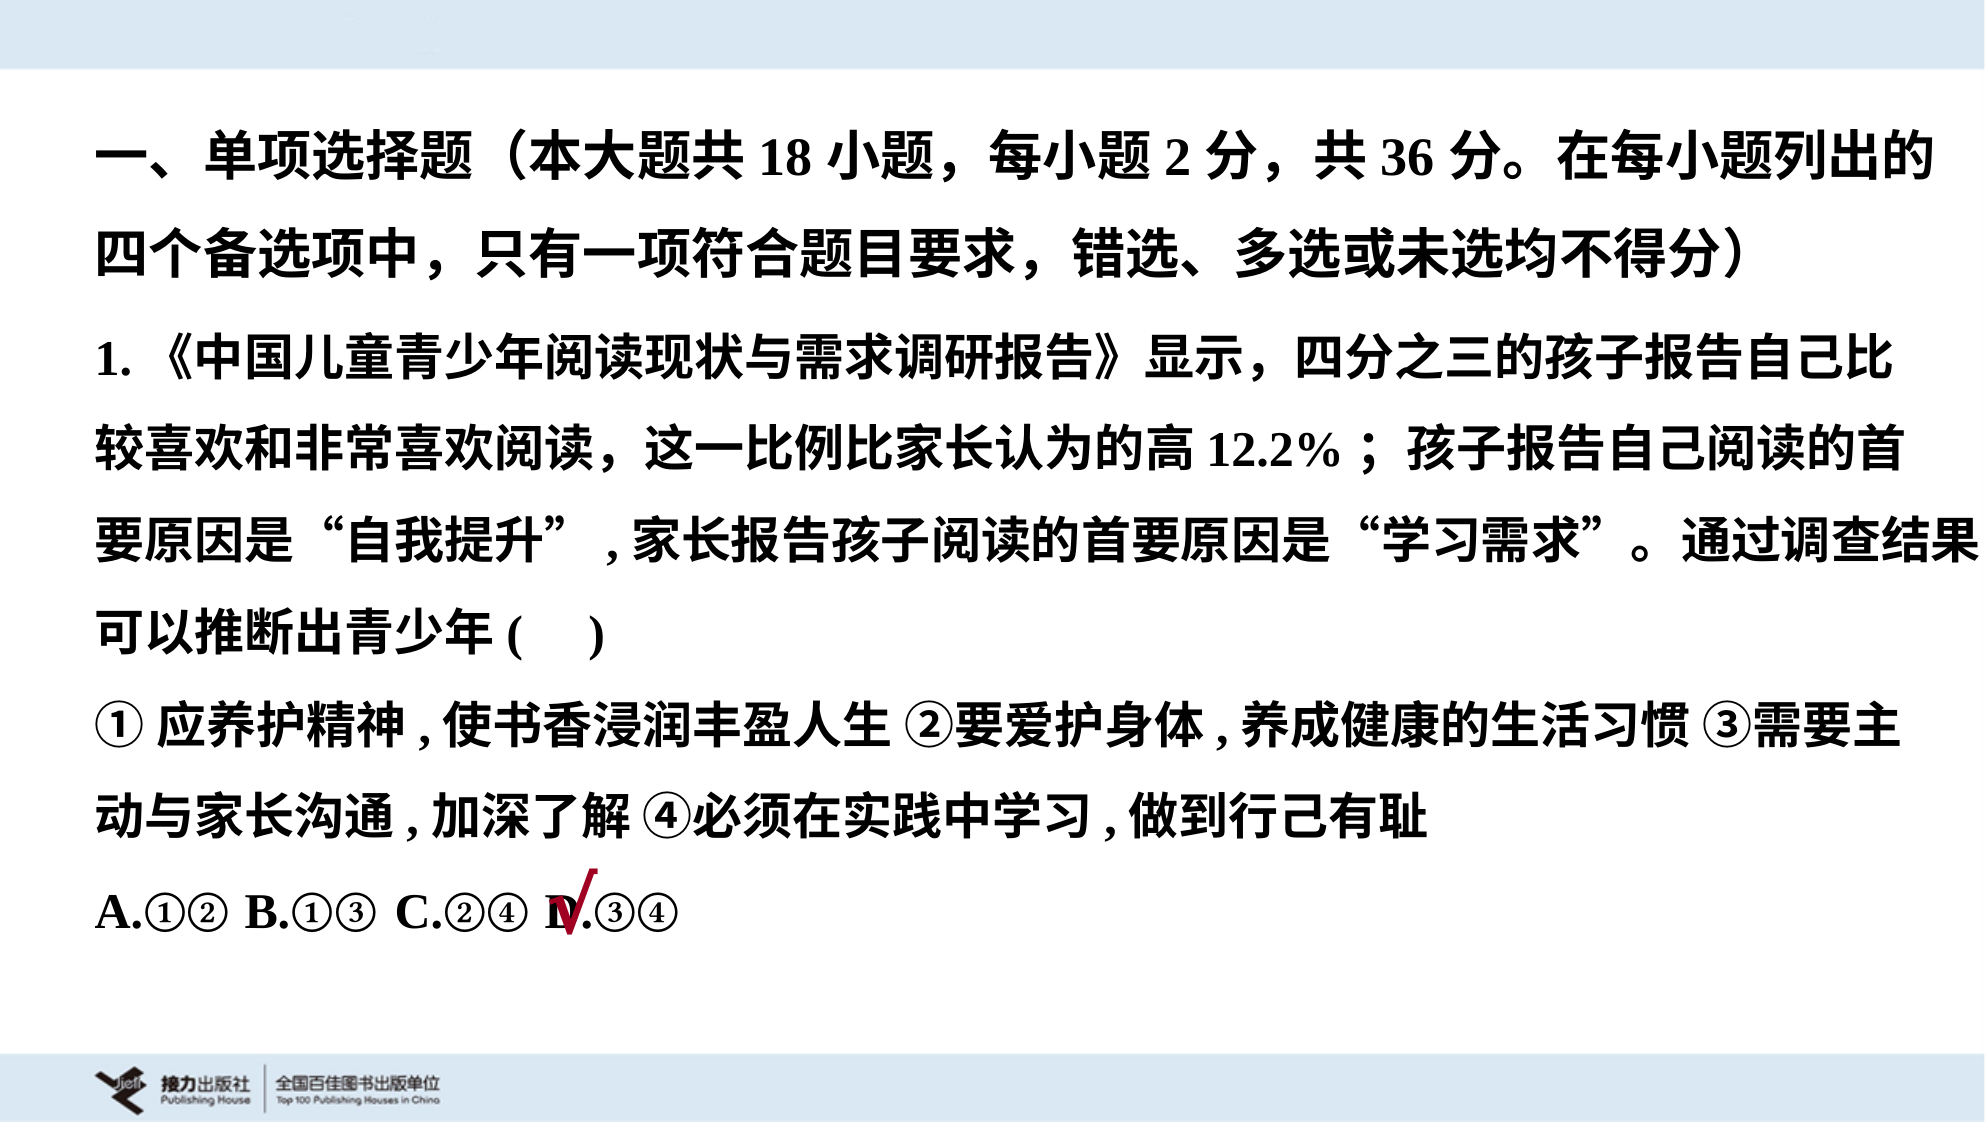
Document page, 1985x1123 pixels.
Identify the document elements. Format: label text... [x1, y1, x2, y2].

text_box ①应养护精神,使书香浸润丰盈人生 ②要爱护身体,养成健康的生活习惯 ③需要主 动与家长沟通,加深了解 ④必须在实践中学习,做到行己有耻 [94, 661, 1892, 845]
text_box 一、单项选择题（本大题共18小题，每小题2分，共36分。在每小题列出的 四个备选项中，只有一项符合题目要求，错选、多选或未选均不得分） [94, 88, 1892, 293]
text_box 1.《中国儿童青少年阅读现状与需求调研报告》显示，四分之三的孩子报告自己比 较喜欢和非常喜欢阅读，这一比例比家长认为的高12.2%；孩子报告自己阅读的首 要原因是“自我提升”,家长报告孩子阅读的首要原因是“学习需求”。通过调查结果, 可以推断出青少年( ) [94, 293, 1892, 661]
text_box A.①② B.①③ C.②④ D.③④ [94, 851, 1892, 939]
picture [0, 0, 1985, 1122]
text_box √ [546, 856, 598, 950]
